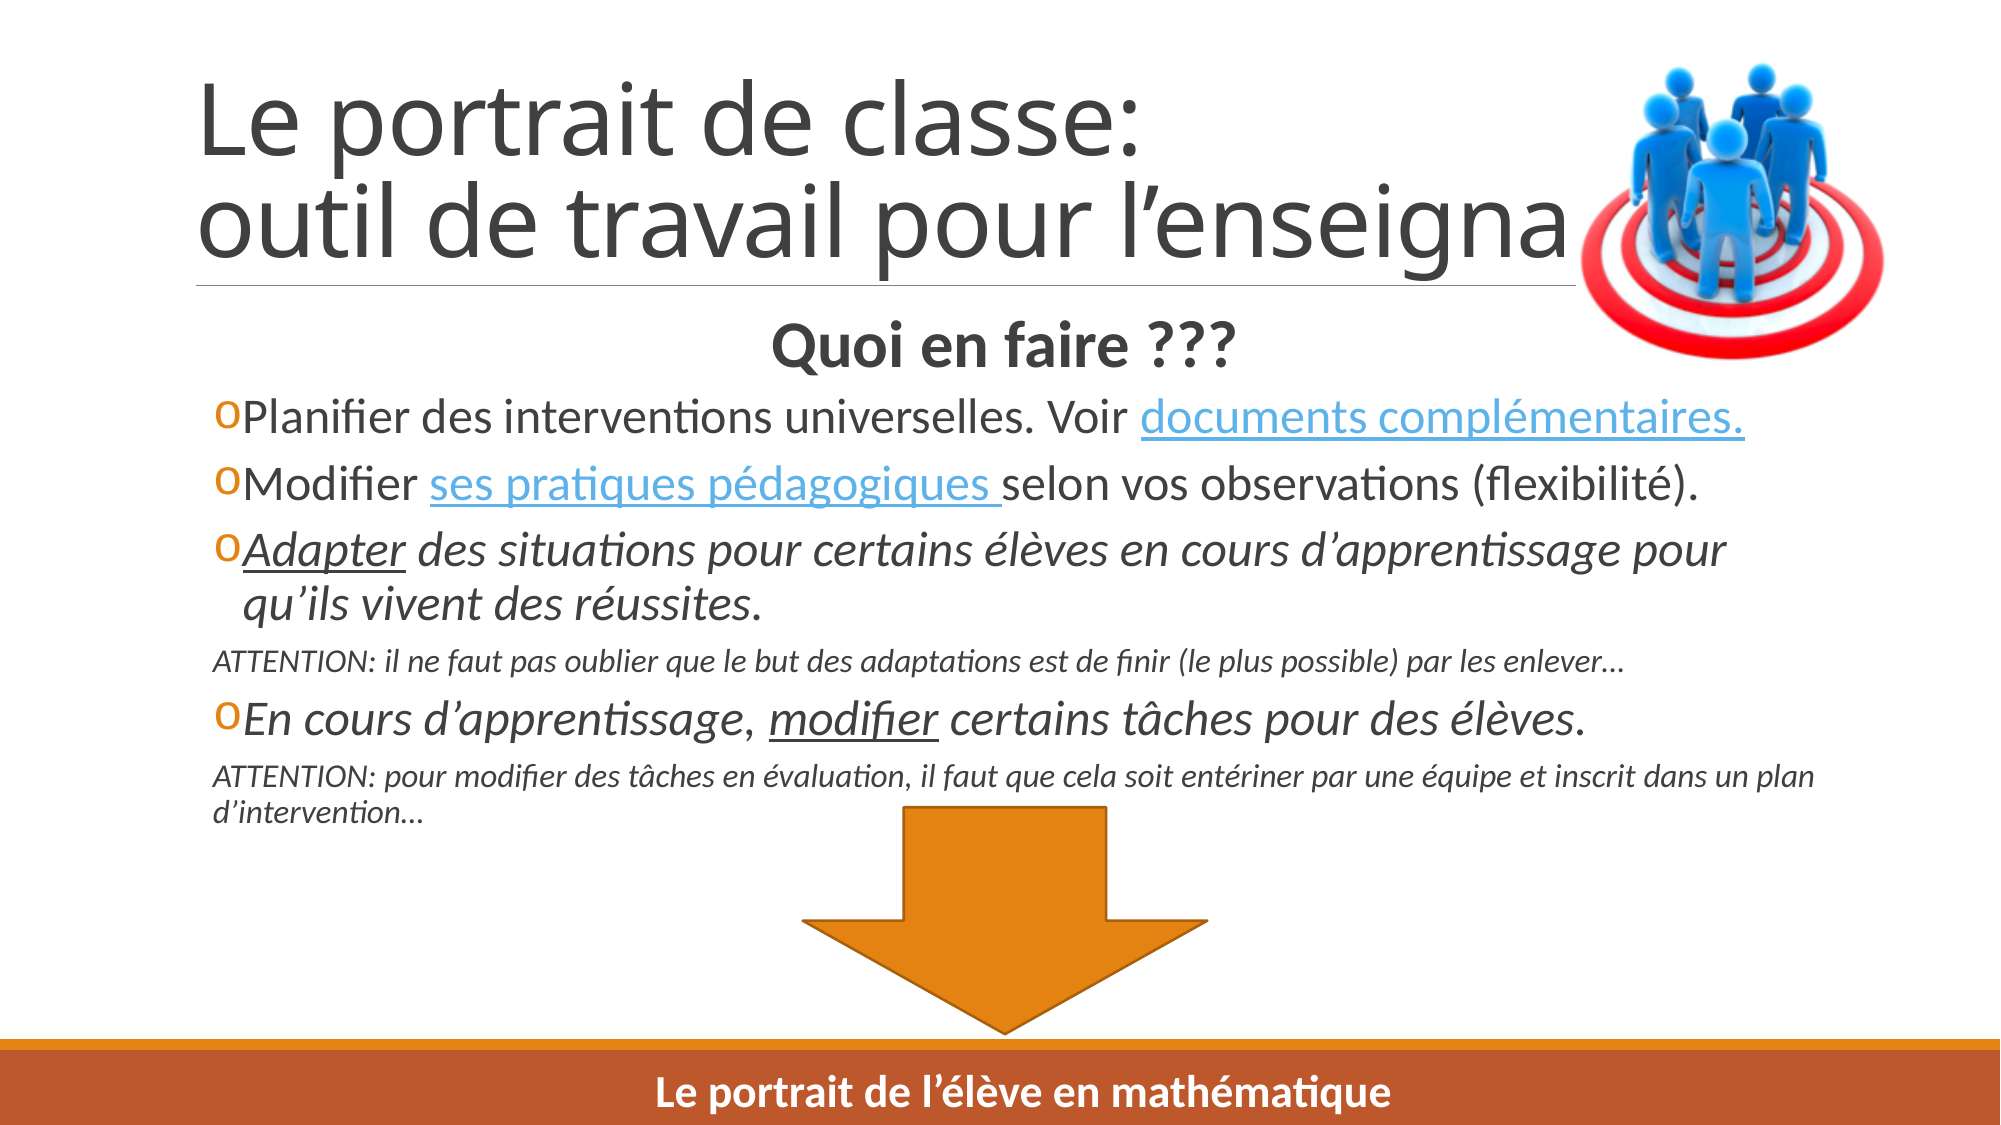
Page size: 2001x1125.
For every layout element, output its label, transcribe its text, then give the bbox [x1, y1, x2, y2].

list Quoi en faire ??? Planifier des interventions universelles. Voir documents complémentaires. Modifier ses pratiques pédagogiques selon vos observations (flexibilité). Adapter des situations pour certains élèves en cours d’apprentissage pour qu’ils vivent des réussites. ATTENTION: il ne faut pas oublier que le but des adaptations est de finir (le plus possible) par les enlever… En cours d’apprentissage, modifier certains tâches pour des élèves. ATTENTION: pour modifier des tâches en évaluation, il faut que cela soit entériner par une équipe et inscrit dans un plan d’intervention… [180, 302, 1830, 963]
picture [1575, 55, 1889, 368]
title Le portrait de classe: outil de travail pour l’enseignant [180, 47, 1830, 285]
text_box Le portrait de l’élève en mathématique [640, 1054, 1407, 1124]
text_box [801, 805, 1209, 1036]
